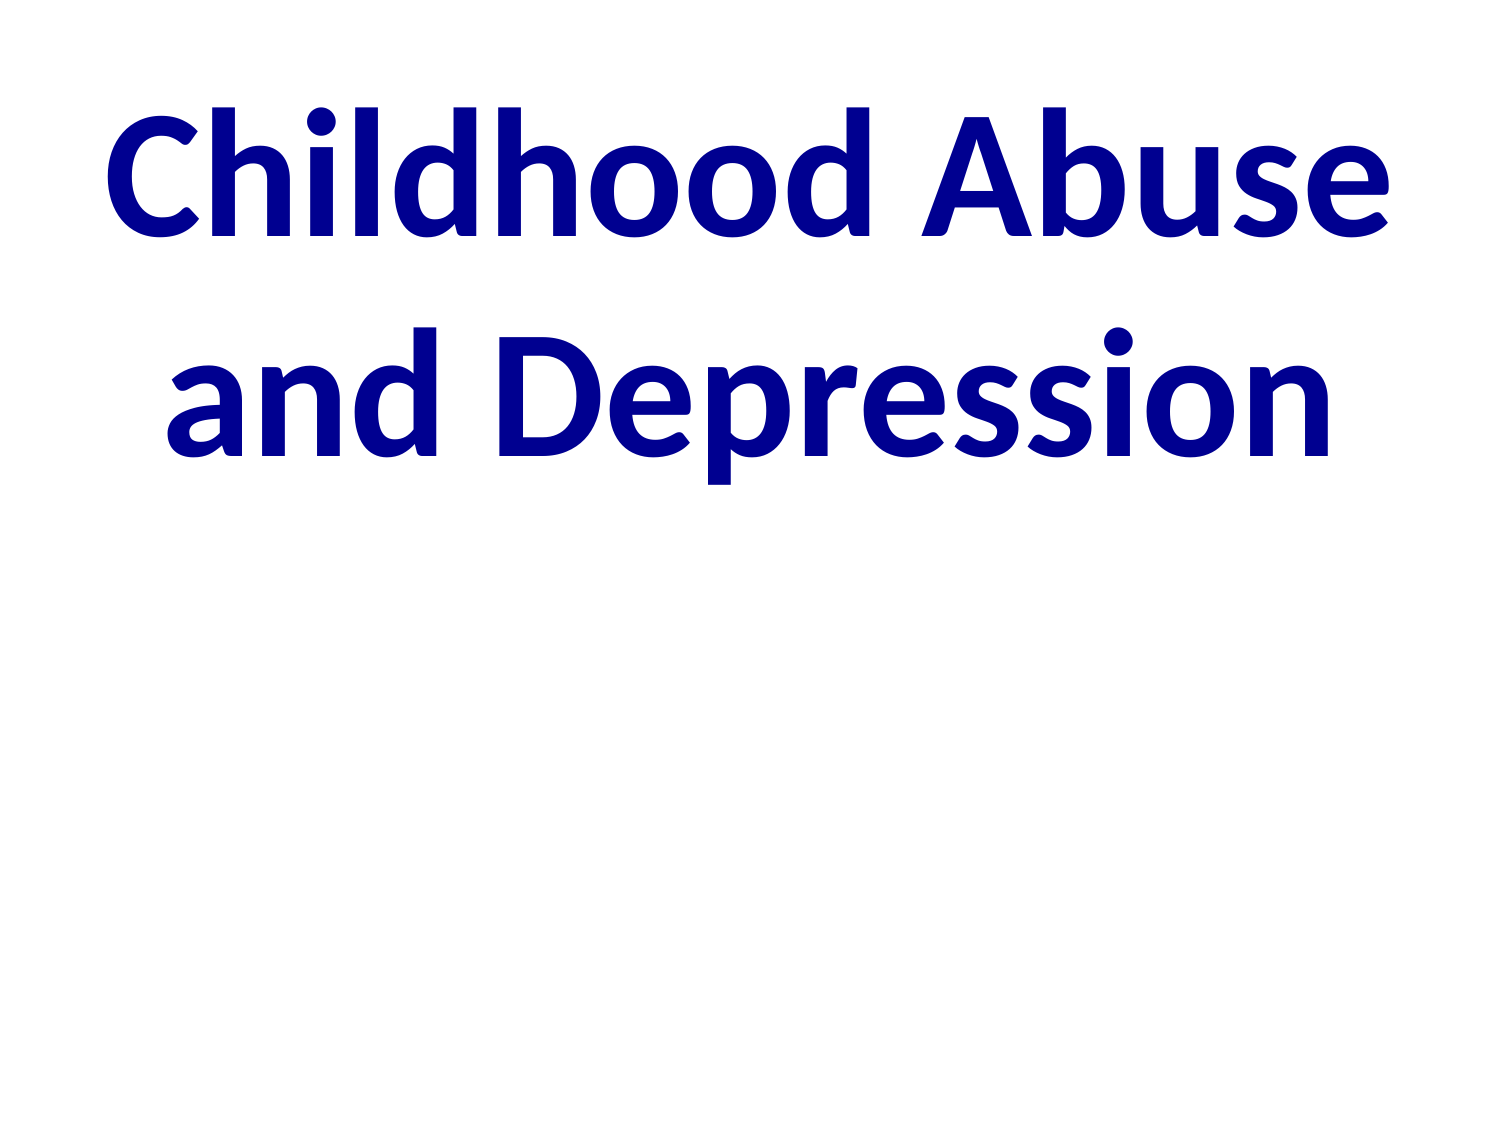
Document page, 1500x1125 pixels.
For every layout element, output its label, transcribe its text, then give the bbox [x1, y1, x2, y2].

title Childhood Abuse and Depression [75, 45, 1425, 503]
